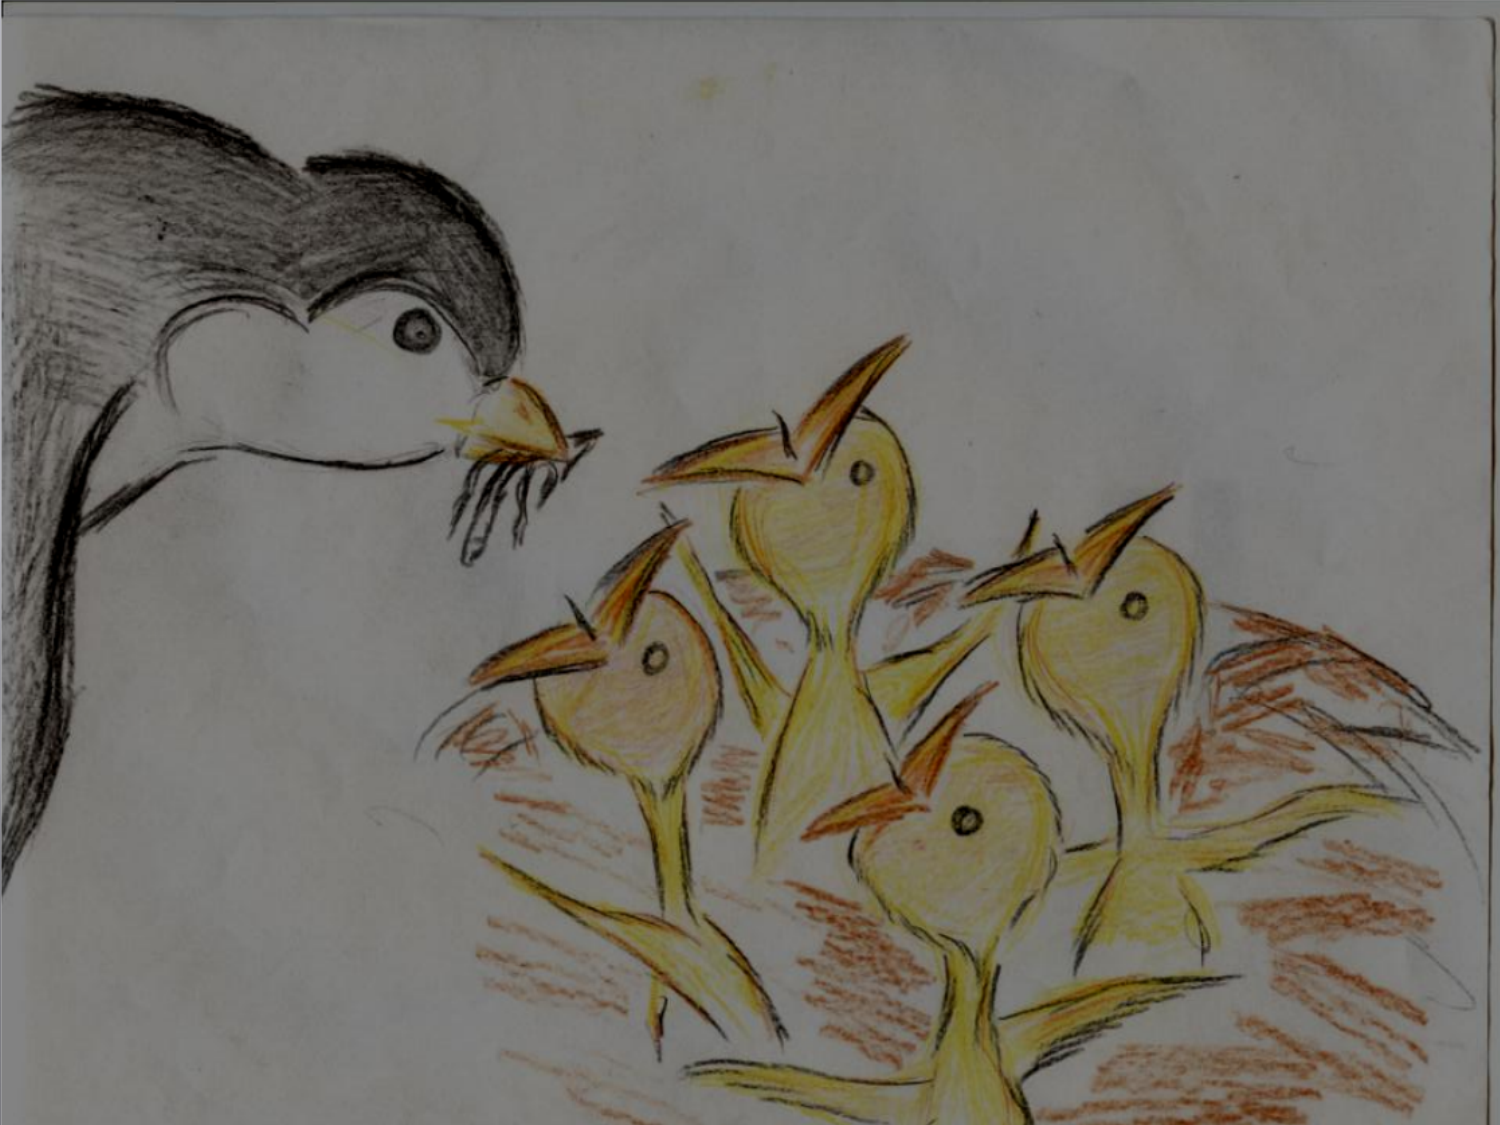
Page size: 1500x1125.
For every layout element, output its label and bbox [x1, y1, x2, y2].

picture [149, 0, 1351, 1125]
